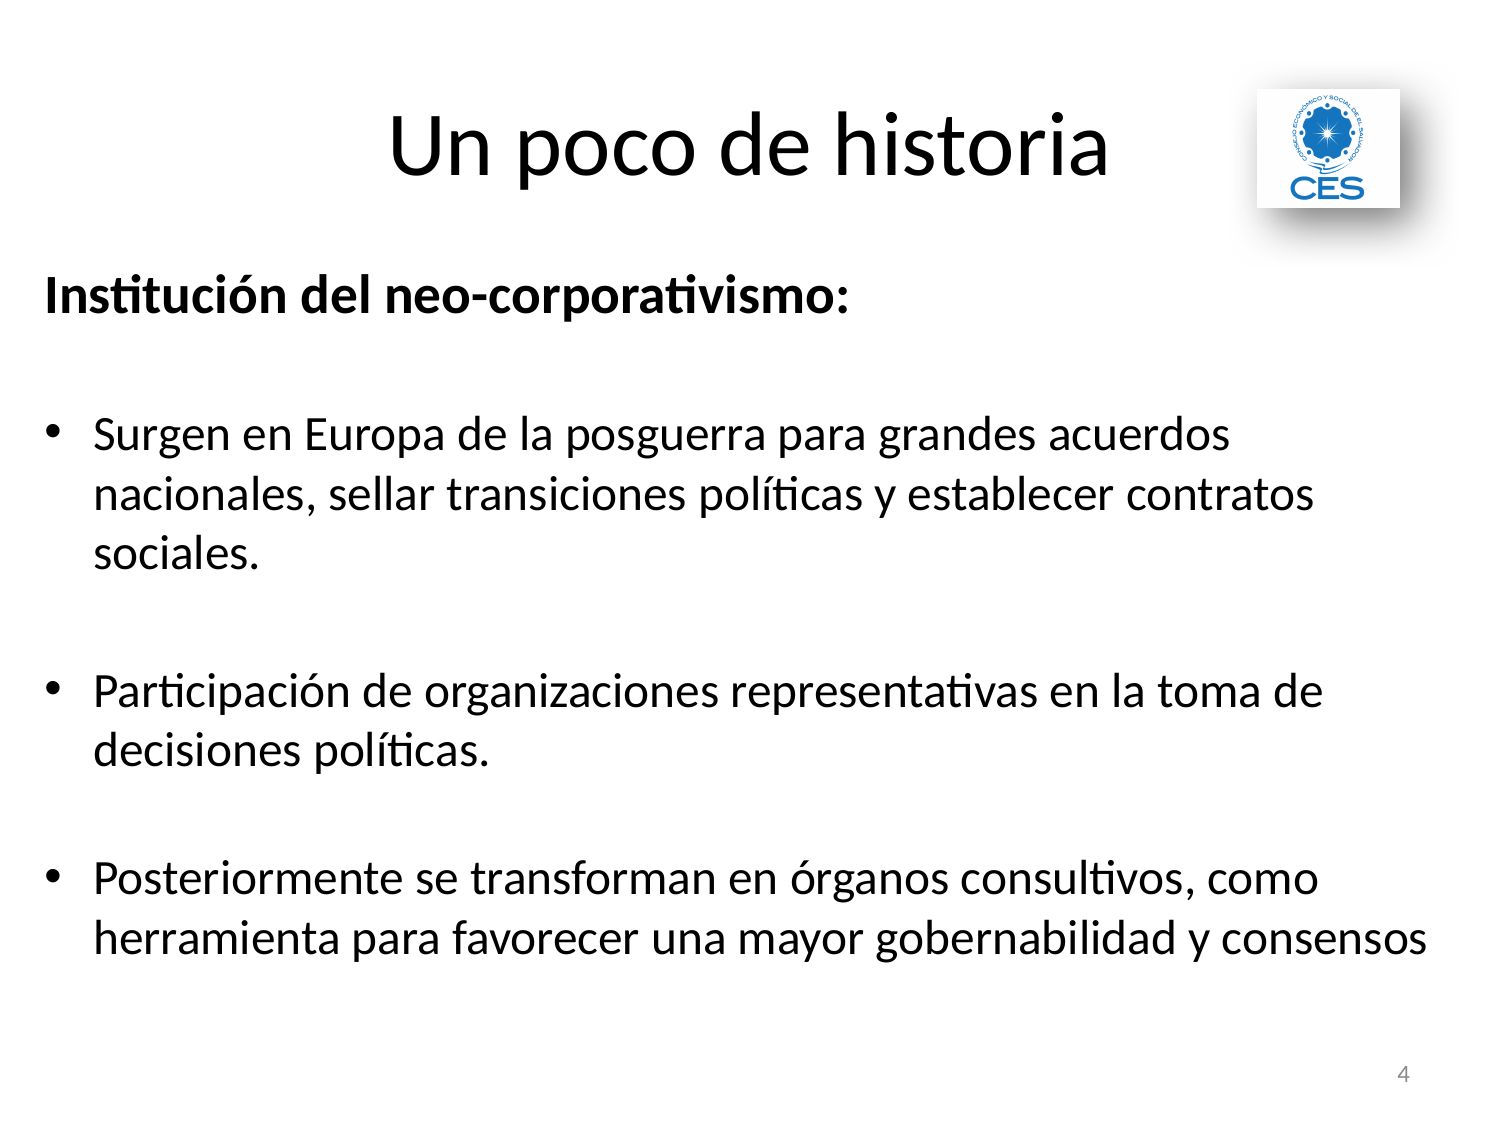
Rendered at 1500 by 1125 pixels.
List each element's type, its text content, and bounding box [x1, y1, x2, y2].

slide_number 4 [1074, 1042, 1425, 1103]
title Un poco de historia [75, 45, 1425, 233]
picture [1257, 89, 1400, 209]
list Institución del neo-corporativismo: Surgen en Europa de la posguerra para grandes acuerdos nacionales, sellar transiciones políticas y establecer contratos sociales. Participación de organizaciones representativas en la toma de decisiones políticas. Posteriormente se transforman en órganos consultivos, como herramienta para favorecer una mayor gobernabilidad y consensos [29, 250, 1447, 1035]
